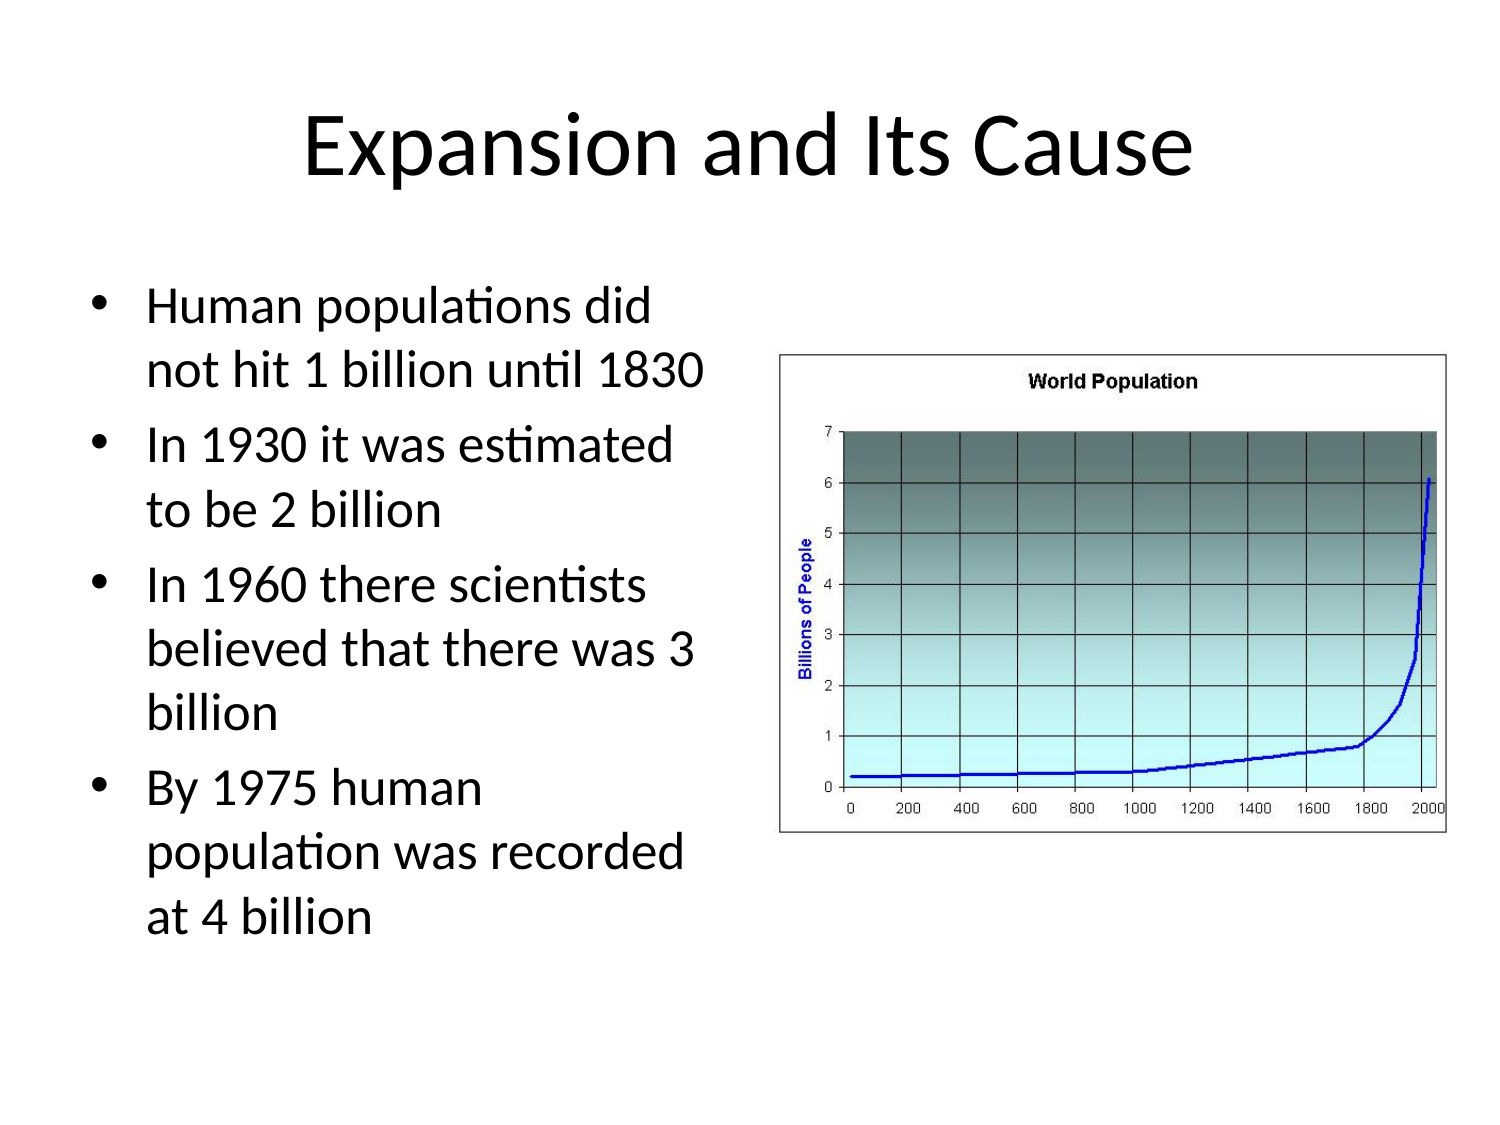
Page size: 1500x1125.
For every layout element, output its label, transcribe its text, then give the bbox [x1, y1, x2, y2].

list Human populations did not hit 1 billion until 1830 In 1930 it was estimated to be 2 billion In 1960 there scientists believed that there was 3 billion By 1975 human population was recorded at 4 billion [75, 262, 738, 1005]
title Expansion and Its Cause [75, 45, 1425, 233]
picture [774, 349, 1454, 838]
